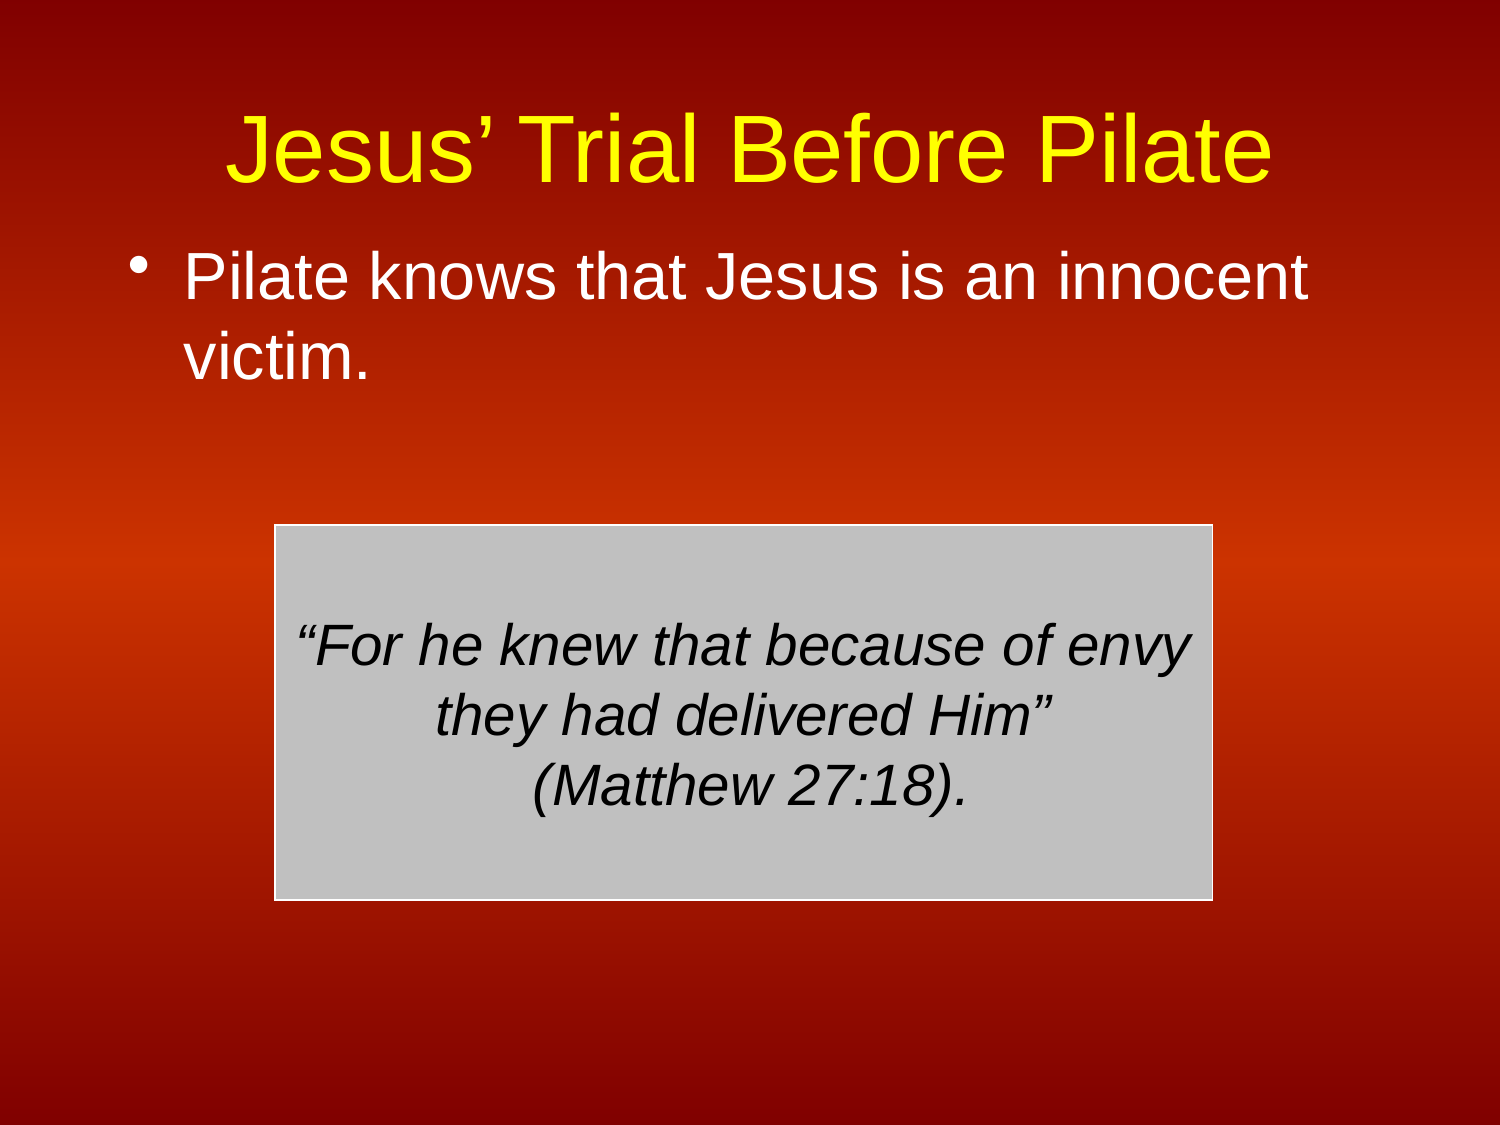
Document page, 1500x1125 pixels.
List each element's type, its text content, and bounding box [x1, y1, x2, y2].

text_box “For he knew that because of envy they had delivered Him” (Matthew 27:18). [275, 524, 1213, 900]
title Jesus’ Trial Before Pilate [37, 50, 1463, 238]
list Pilate knows that Jesus is an innocent victim. [112, 224, 1463, 1125]
